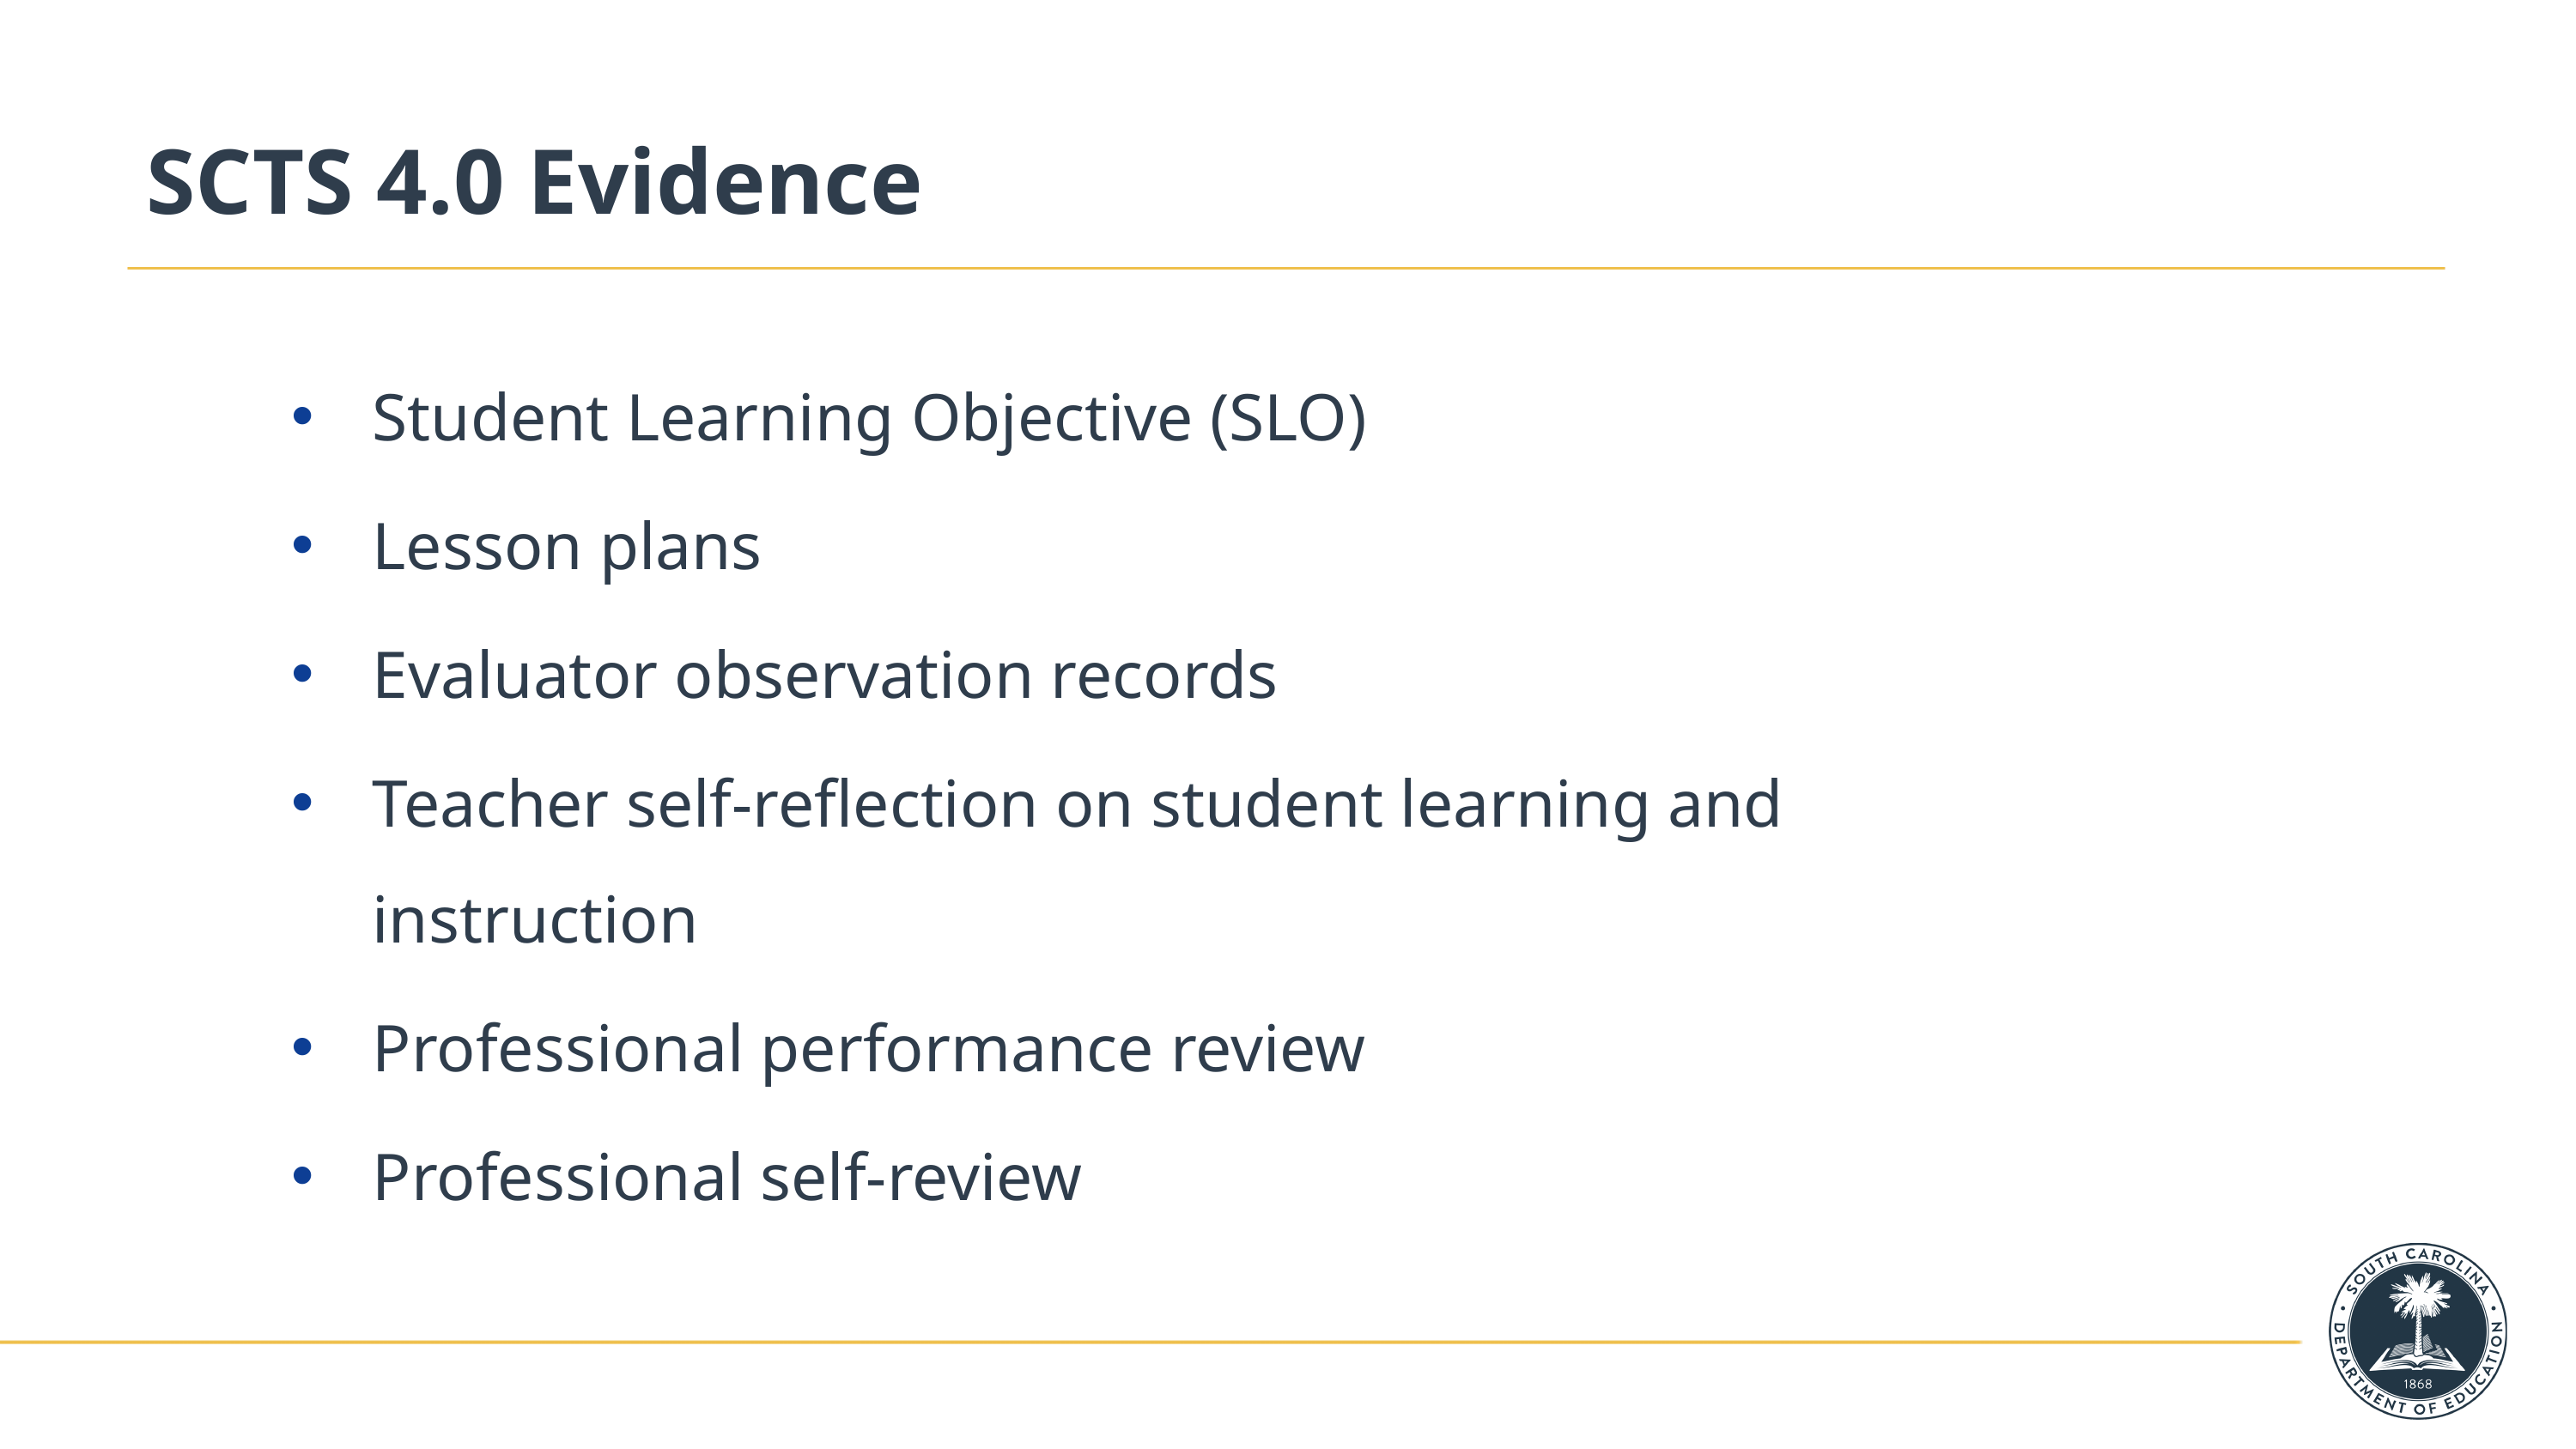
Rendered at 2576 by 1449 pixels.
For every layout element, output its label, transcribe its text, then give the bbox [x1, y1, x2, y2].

picture [2329, 1243, 2507, 1420]
title SCTS 4.0 Evidence [133, 118, 2451, 273]
list Student Learning Objective (SLO) Lesson plans Evaluator observation records Teacher self-reflection on student learning and instruction Professional performance review Professional self-review [278, 330, 2007, 1118]
